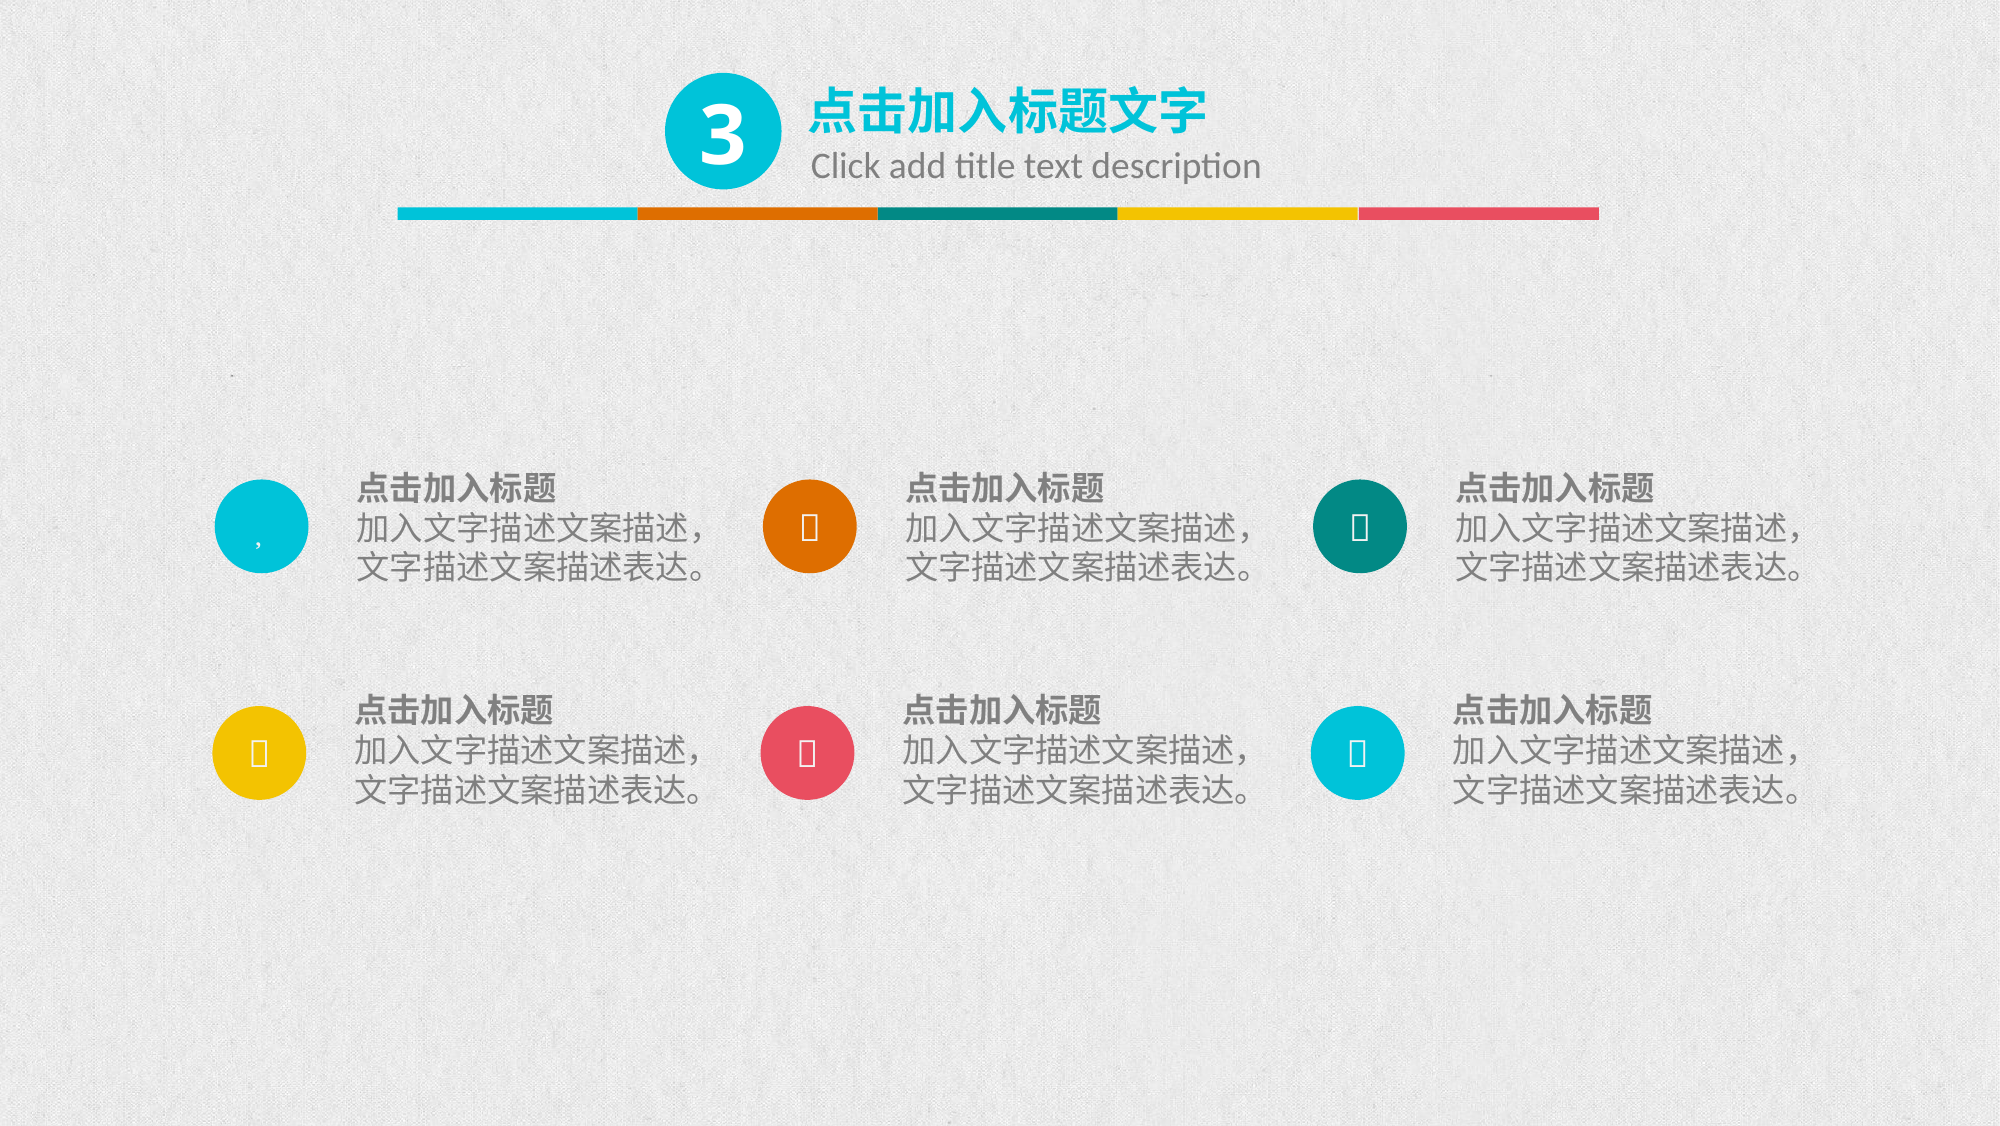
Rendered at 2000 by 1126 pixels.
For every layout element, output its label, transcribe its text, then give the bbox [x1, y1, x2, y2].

text_box  [210, 703, 309, 802]
text_box 点击加入标题 加入文字描述文案描述， 文字描述文案描述表达。 [887, 681, 1284, 817]
text_box  [760, 477, 859, 576]
text_box  [1308, 703, 1407, 802]
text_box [664, 72, 1300, 195]
text_box 点击加入标题 加入文字描述文案描述， 文字描述文案描述表达。 [1438, 681, 1834, 817]
text_box 点击加入标题 加入文字描述文案描述， 文字描述文案描述表达。 [1440, 459, 1836, 594]
text_box  [758, 703, 857, 802]
text_box 点击加入标题 加入文字描述文案描述， 文字描述文案描述表达。 [342, 459, 761, 594]
text_box 点击加入标题 加入文字描述文案描述， 文字描述文案描述表达。 [339, 681, 736, 817]
text_box  [1311, 477, 1410, 576]
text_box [397, 207, 1600, 221]
text_box 点击加入标题 加入文字描述文案描述， 文字描述文案描述表达。 [890, 459, 1286, 594]
picture [0, 0, 2000, 1126]
text_box  [212, 477, 311, 576]
